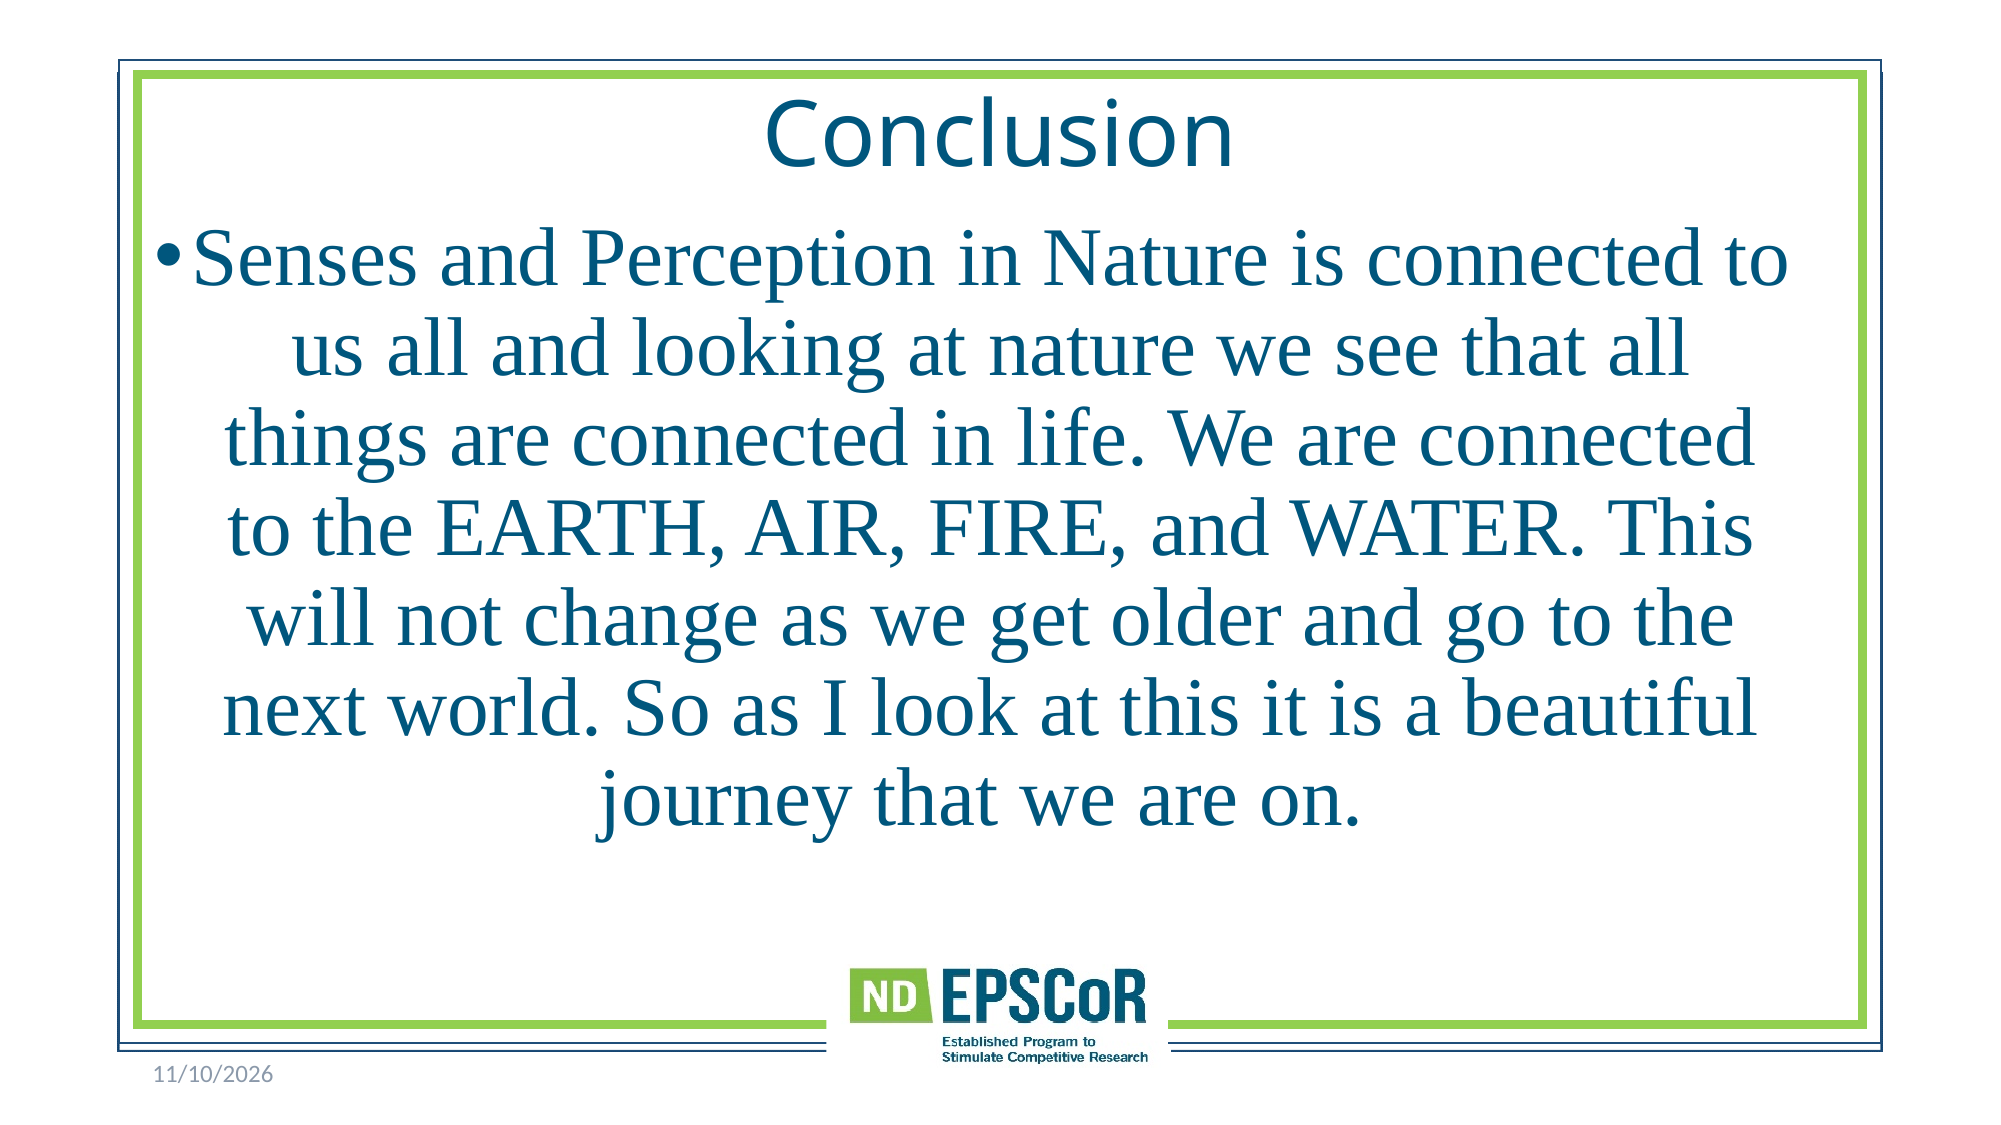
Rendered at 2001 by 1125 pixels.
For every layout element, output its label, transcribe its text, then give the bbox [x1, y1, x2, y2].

picture [588, 72, 1883, 1068]
picture [117, 72, 137, 1052]
title Conclusion [137, 59, 1863, 213]
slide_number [137, 1042, 588, 1103]
list Senses and Perception in Nature is connected to us all and looking at nature we see that all things are connected in life. We are connected to the EARTH, AIR, FIRE, and WATER. This will not change as we get older and go to the next world. So as I look at this it is a beautiful journey that we are on. [137, 206, 1809, 1014]
